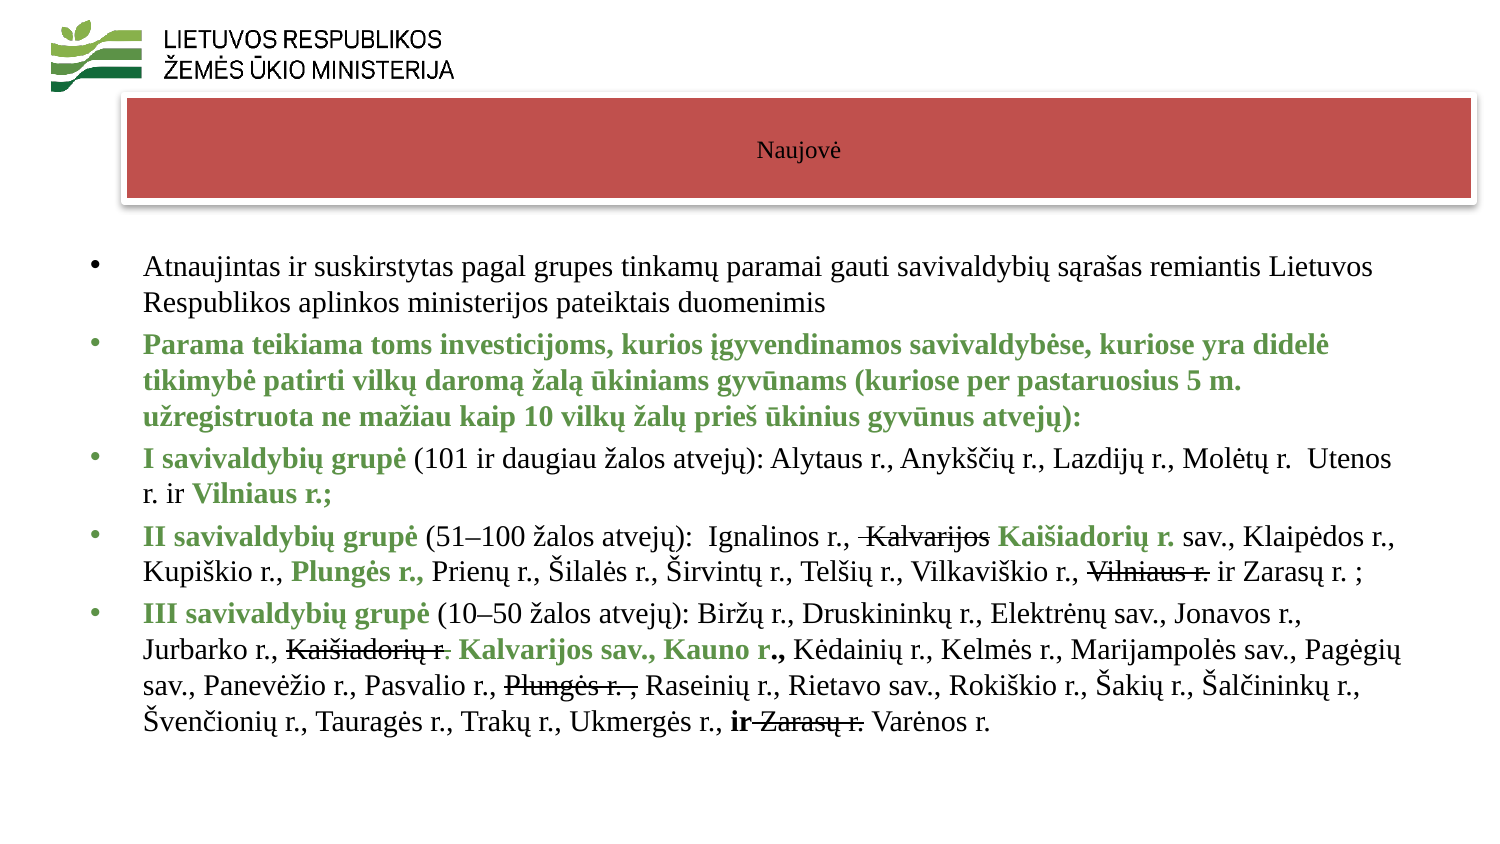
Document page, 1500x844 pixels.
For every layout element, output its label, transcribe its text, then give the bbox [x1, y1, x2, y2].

list Atnaujintas ir suskirstytas pagal grupes tinkamų paramai gauti savivaldybių sąrašas remiantis Lietuvos Respublikos aplinkos ministerijos pateiktais duomenimis Parama teikiama toms investicijoms, kurios įgyvendinamos savivaldybėse, kuriose yra didelė tikimybė patirti vilkų daromą žalą ūkiniams gyvūnams (kuriose per pastaruosius 5 m. užregistruota ne mažiau kaip 10 vilkų žalų prieš ūkinius gyvūnus atvejų): I savivaldybių grupė (101 ir daugiau žalos atvejų): Alytaus r., Anykščių r., Lazdijų r., Molėtų r. Utenos r. ir Vilniaus r.; II savivaldybių grupė (51–100 žalos atvejų): Ignalinos r., Kalvarijos Kaišiadorių r. sav., Klaipėdos r., Kupiškio r., Plungės r., Prienų r., Šilalės r., Širvintų r., Telšių r., Vilkaviškio r., Vilniaus r. ir Zarasų r. ; III savivaldybių grupė (10–50 žalos atvejų): Biržų r., Druskininkų r., Elektrėnų sav., Jonavos r., Jurbarko r., Kaišiadorių r. Kalvarijos sav., Kauno r., Kėdainių r., Kelmės r., Marijampolės sav., Pagėgių sav., Panevėžio r., Pasvalio r., Plungės r. , Raseinių r., Rietavo sav., Rokiškio r., Šakių r., Šalčininkų r., Švenčionių r., Tauragės r., Trakų r., Ukmergės r., ir Zarasų r. Varėnos r. [75, 196, 1425, 754]
title Naujovė [121, 92, 1477, 205]
picture [51, 19, 454, 92]
